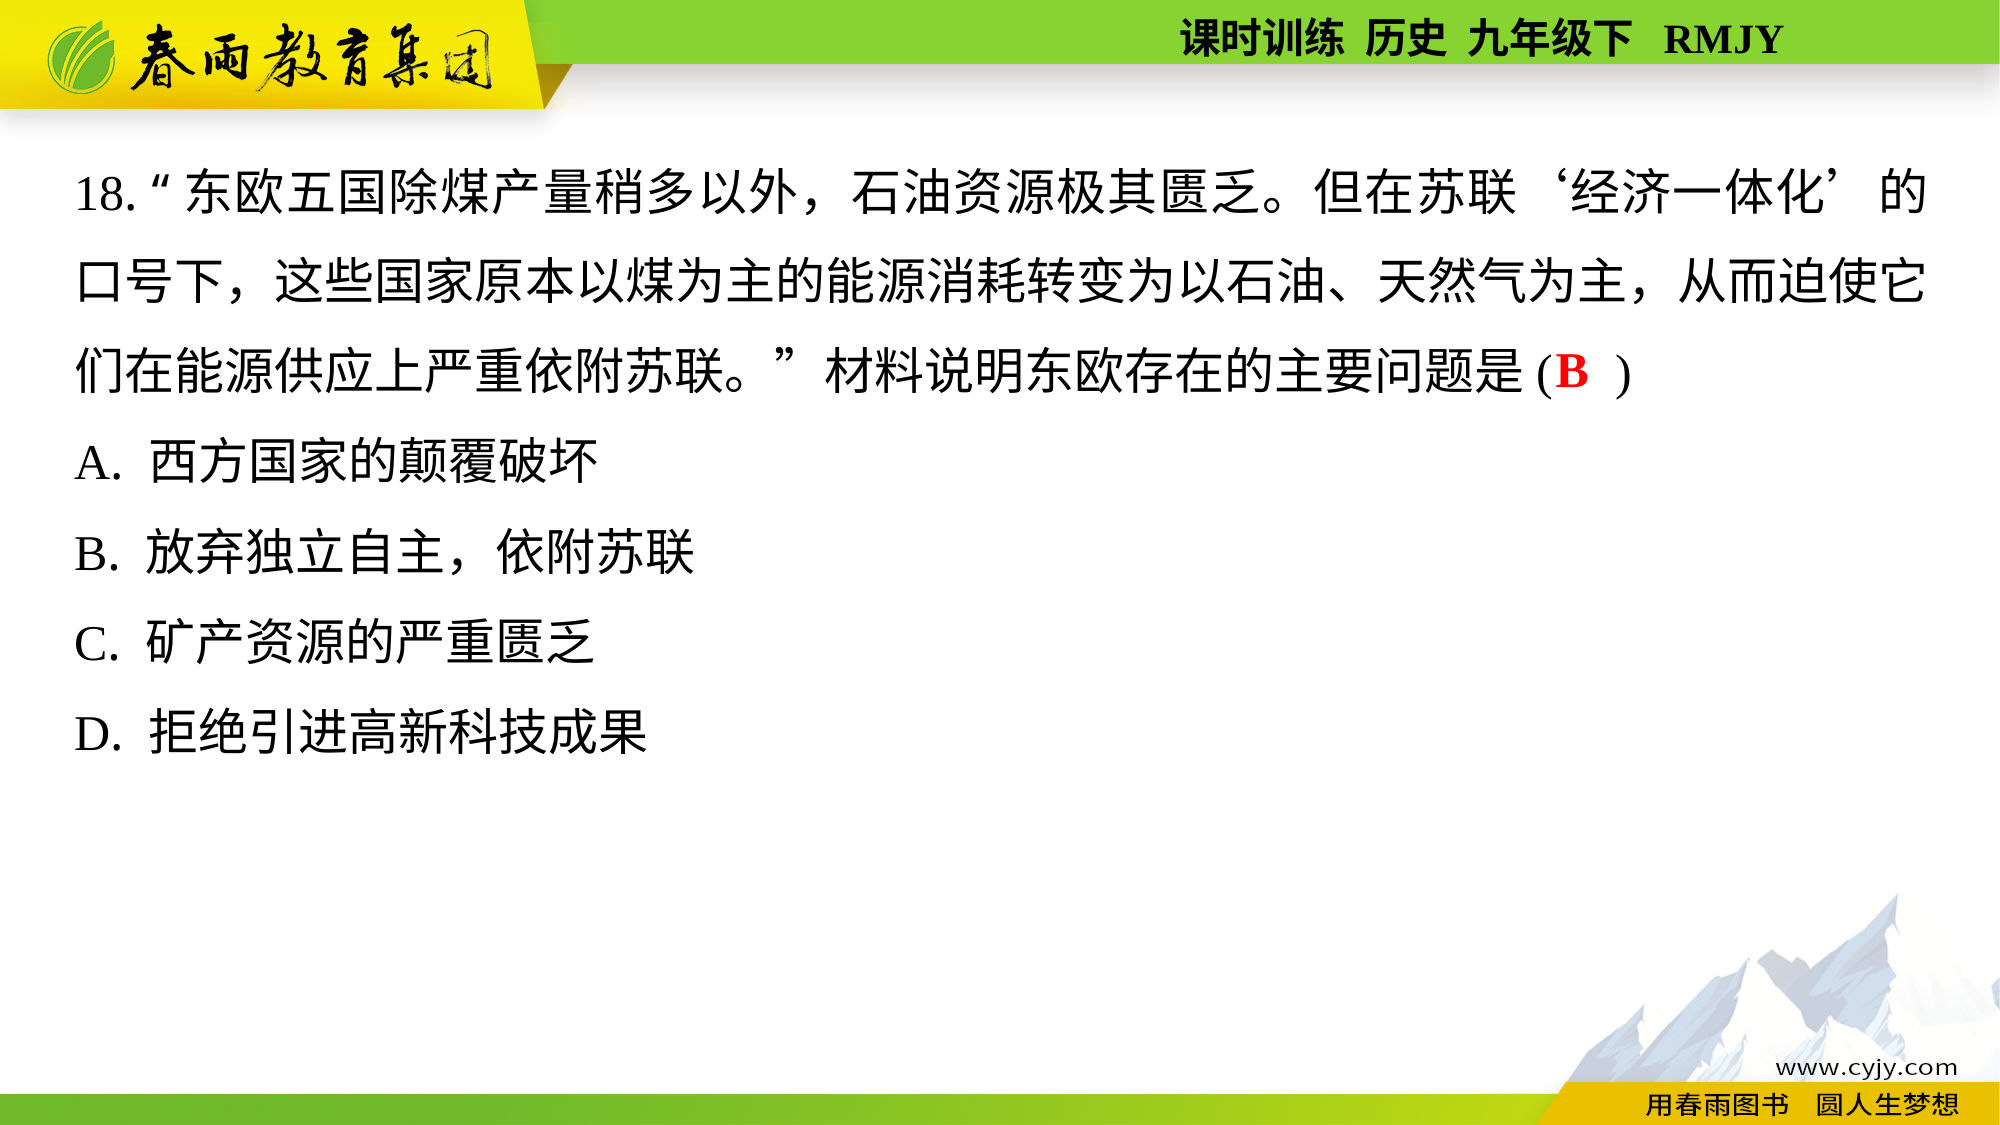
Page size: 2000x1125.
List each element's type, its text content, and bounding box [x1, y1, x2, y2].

list 18. “东欧五国除煤产量稍多以外，石油资源极其匮乏。但在苏联‘经济一体化’的口号下，这些国家原本以煤为主的能源消耗转变为以石油、天然气为主，从而迫使它们在能源供应上严重依附苏联。”材料说明东欧存在的主要问题是( ) A. 西方国家的颠覆破坏 B. 放弃独立自主，依附苏联 C. 矿产资源的严重匮乏 D. 拒绝引进高新科技成果 [59, 122, 1944, 774]
picture [0, 0, 2000, 1125]
text_box B [1540, 330, 1604, 405]
